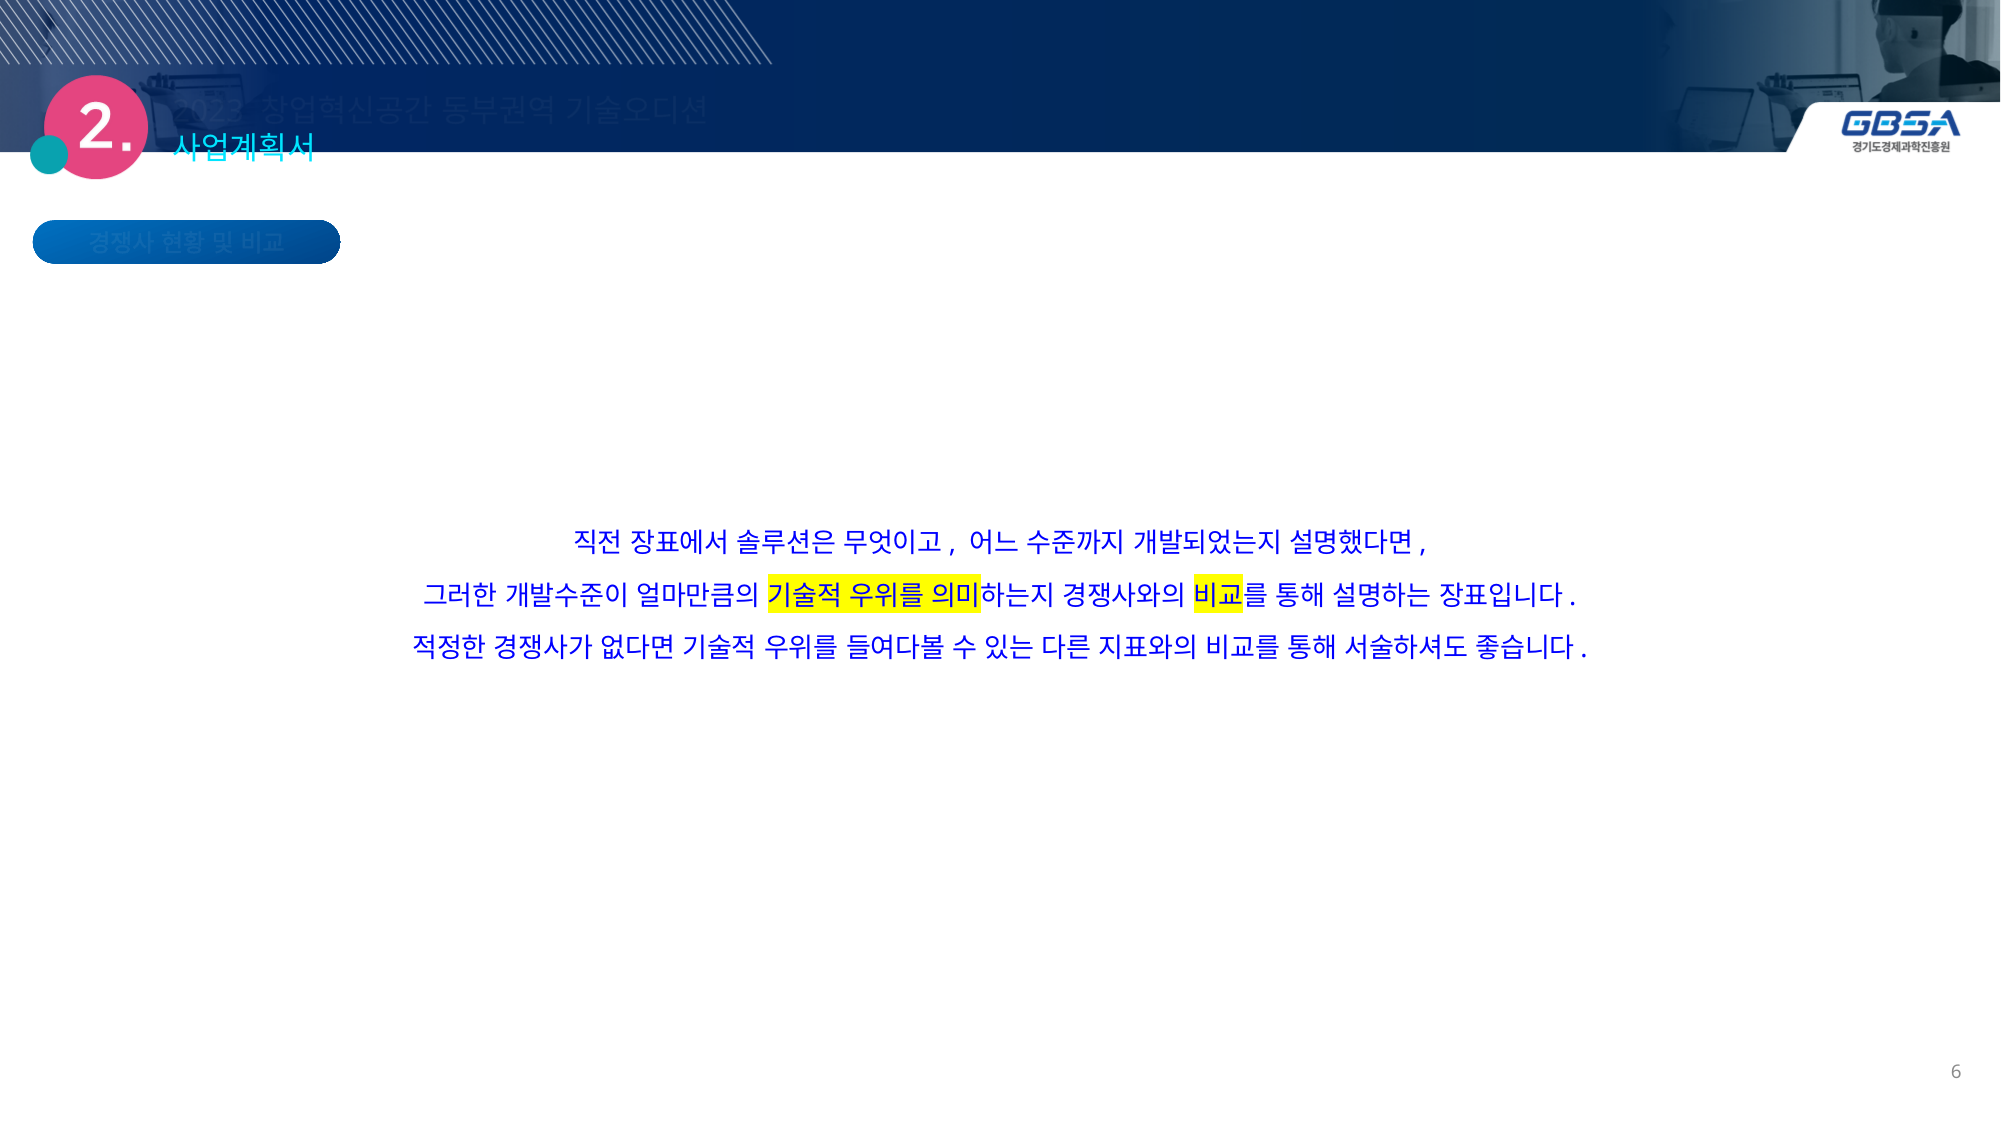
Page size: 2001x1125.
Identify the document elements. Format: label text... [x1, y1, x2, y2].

text_box 경쟁사 현황 및 비교 [68, 220, 305, 264]
picture [0, 0, 2001, 1125]
slide_number 6 [1782, 1042, 1977, 1103]
text_box 직전 장표에서 솔루션은 무엇이고, 어느 수준까지 개발되었는지 설명했다면, 그러한 개발수준이 얼마만큼의 기술적 우위를 의미하는지 경쟁사와의 비교를 통해 설명하는 장표입니다. 적정한 경쟁사가 없다면 기술적 우위를 들여다볼 수 있는 다른 지표와의 비교를 통해 서술하셔도 좋습니다. [359, 508, 1641, 671]
text_box [31, 219, 342, 265]
text_box 2023 창업혁신공간 동부권역 기술오디션 사업계획서 [157, 83, 868, 173]
